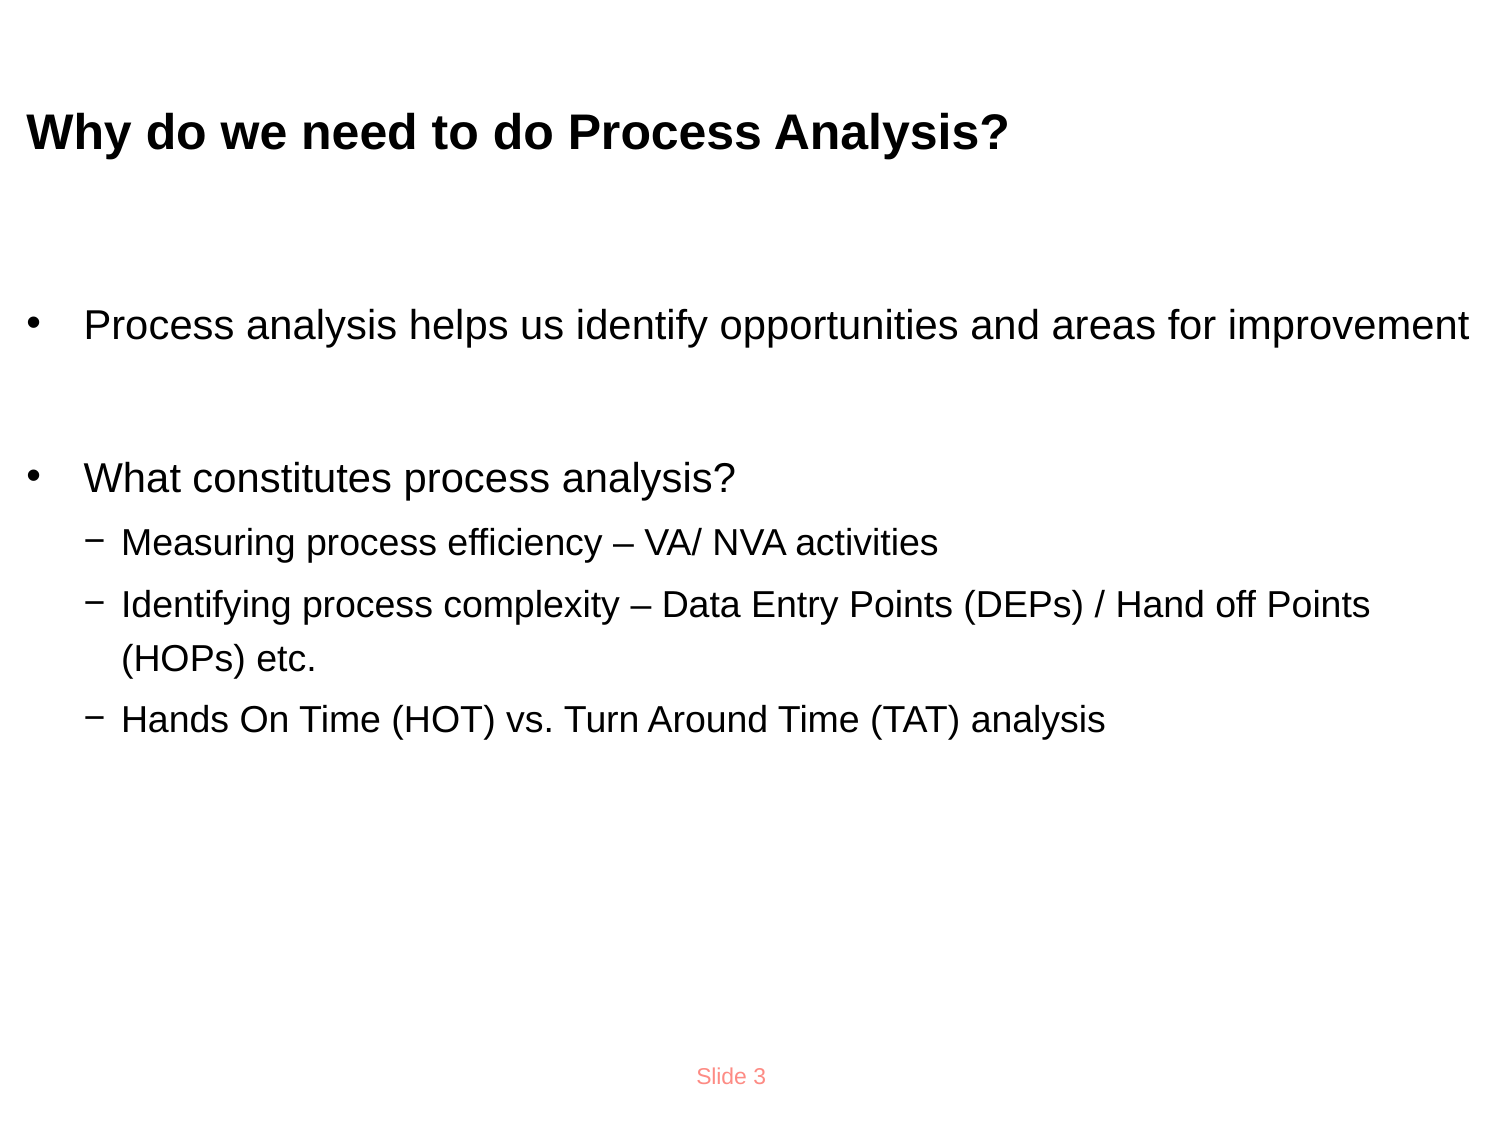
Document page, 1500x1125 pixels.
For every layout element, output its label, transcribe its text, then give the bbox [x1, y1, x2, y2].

list Process analysis helps us identify opportunities and areas for improvement What constitutes process analysis? Measuring process efficiency – VA/ NVA activities Identifying process complexity – Data Entry Points (DEPs) / Hand off Points (HOPs) etc. Hands On Time (HOT) vs. Turn Around Time (TAT) analysis [26, 287, 1474, 999]
title Why do we need to do Process Analysis? [26, 99, 1472, 224]
